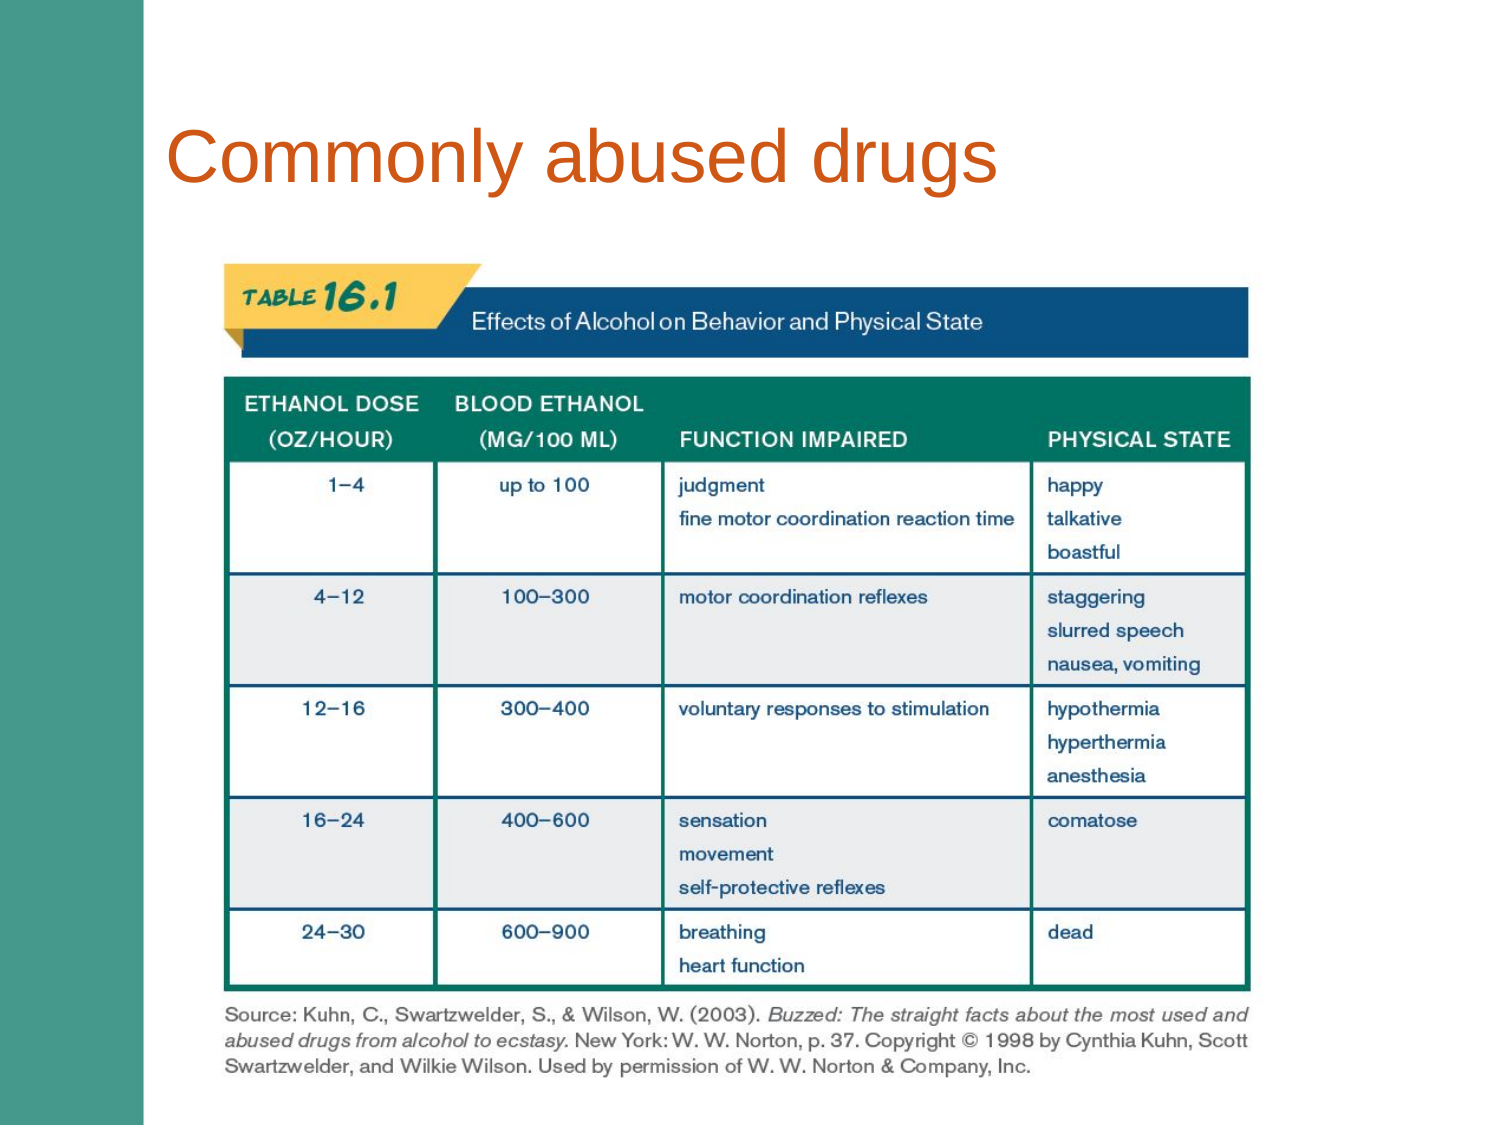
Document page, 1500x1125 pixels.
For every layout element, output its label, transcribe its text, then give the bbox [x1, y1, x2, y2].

title Commonly abused drugs [150, 50, 1444, 268]
picture [0, 0, 1500, 1125]
